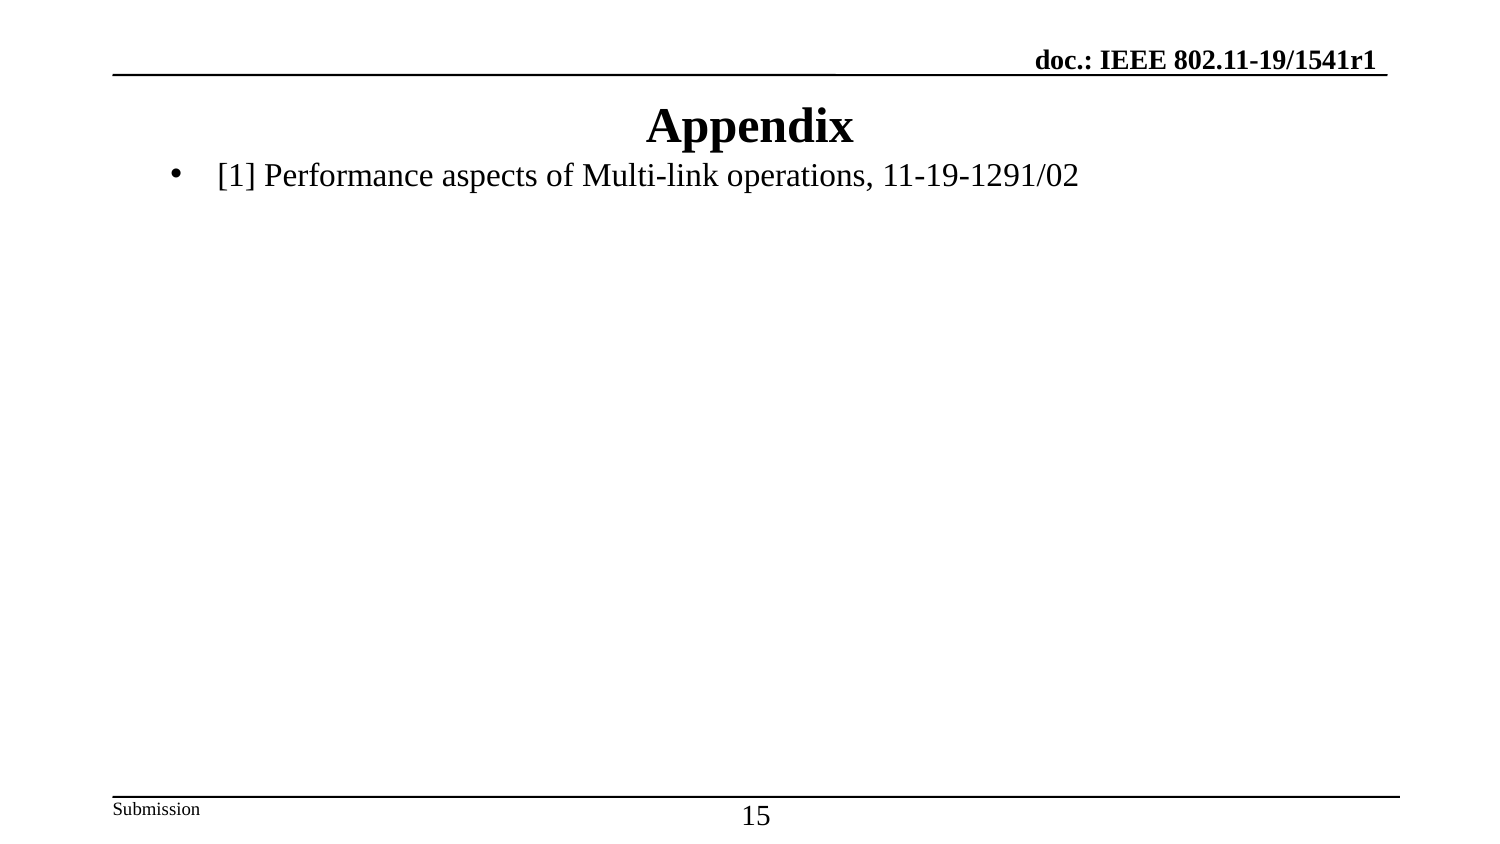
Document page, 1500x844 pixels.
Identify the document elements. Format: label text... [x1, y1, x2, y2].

slide_number 15 [737, 796, 776, 843]
title Appendix [75, 77, 1425, 168]
text_box [1] Performance aspects of Multi-link operations, 11-19-1291/02 [111, 153, 1384, 762]
